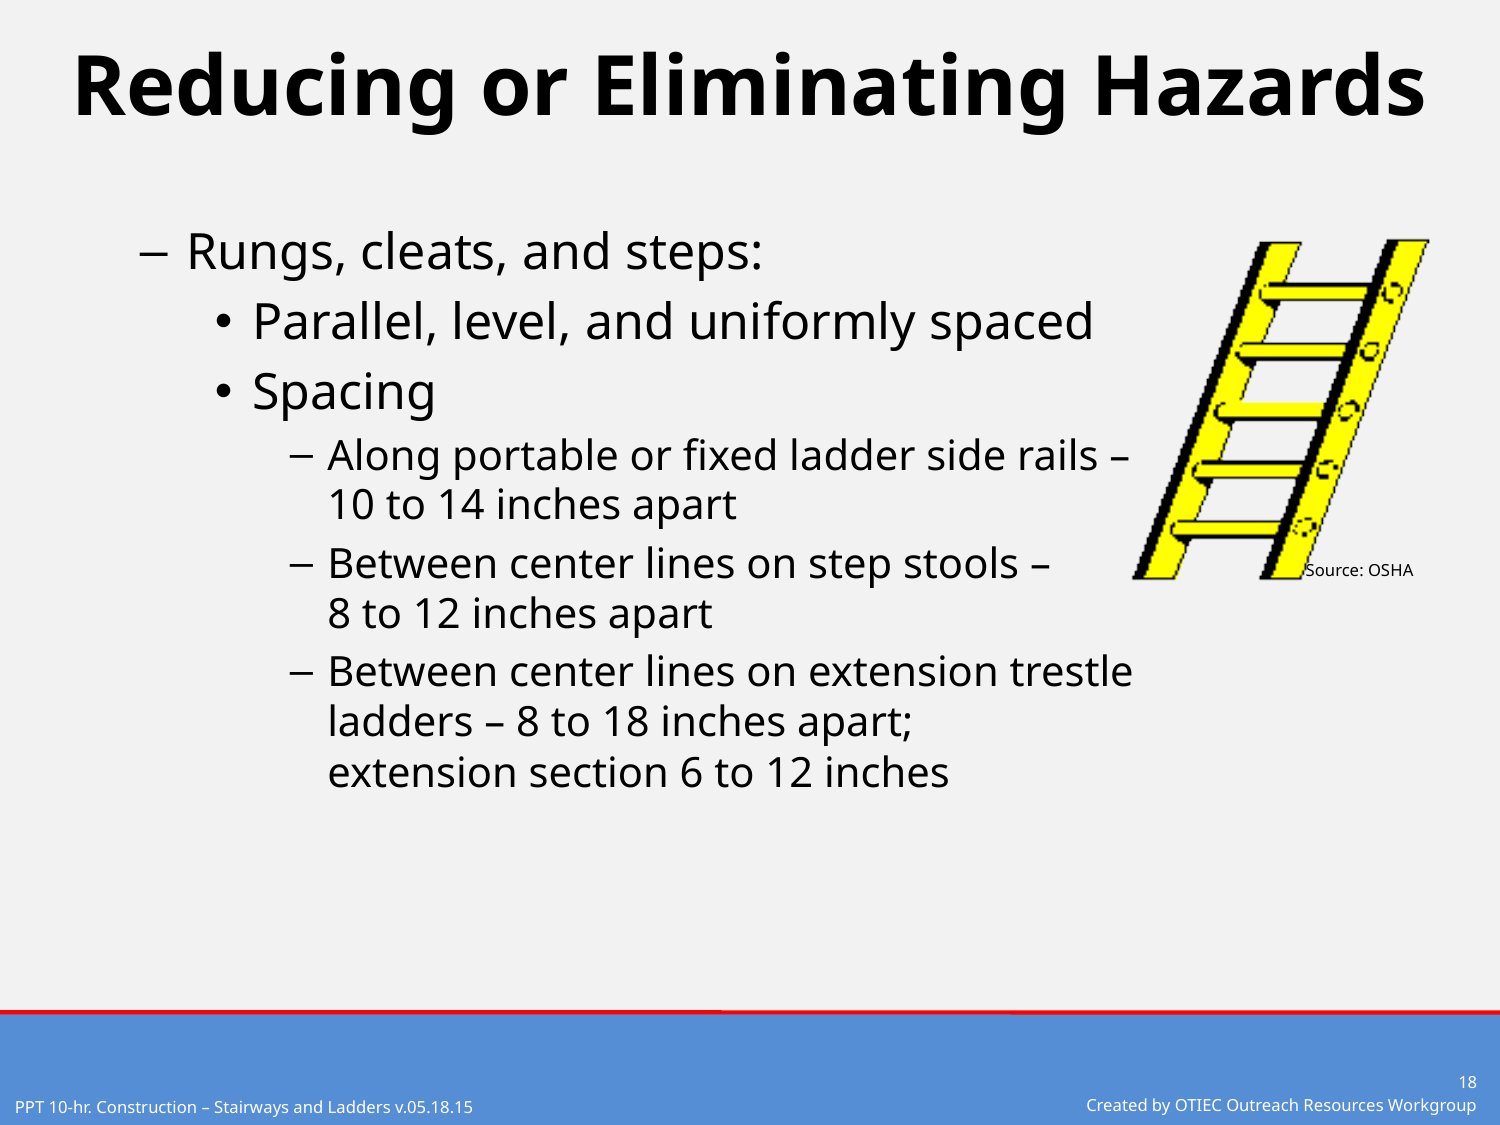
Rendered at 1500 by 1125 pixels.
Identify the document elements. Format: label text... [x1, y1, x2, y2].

list Rungs, cleats, and steps: Parallel, level, and uniformly spaced Spacing Along portable or fixed ladder side rails – 10 to 14 inches apart Between center lines on step stools – 8 to 12 inches apart Between center lines on extension trestle ladders – 8 to 18 inches apart; extension section 6 to 12 inches [50, 212, 1288, 875]
picture [1091, 230, 1430, 588]
title Reducing or Eliminating Hazards [0, 24, 1500, 150]
